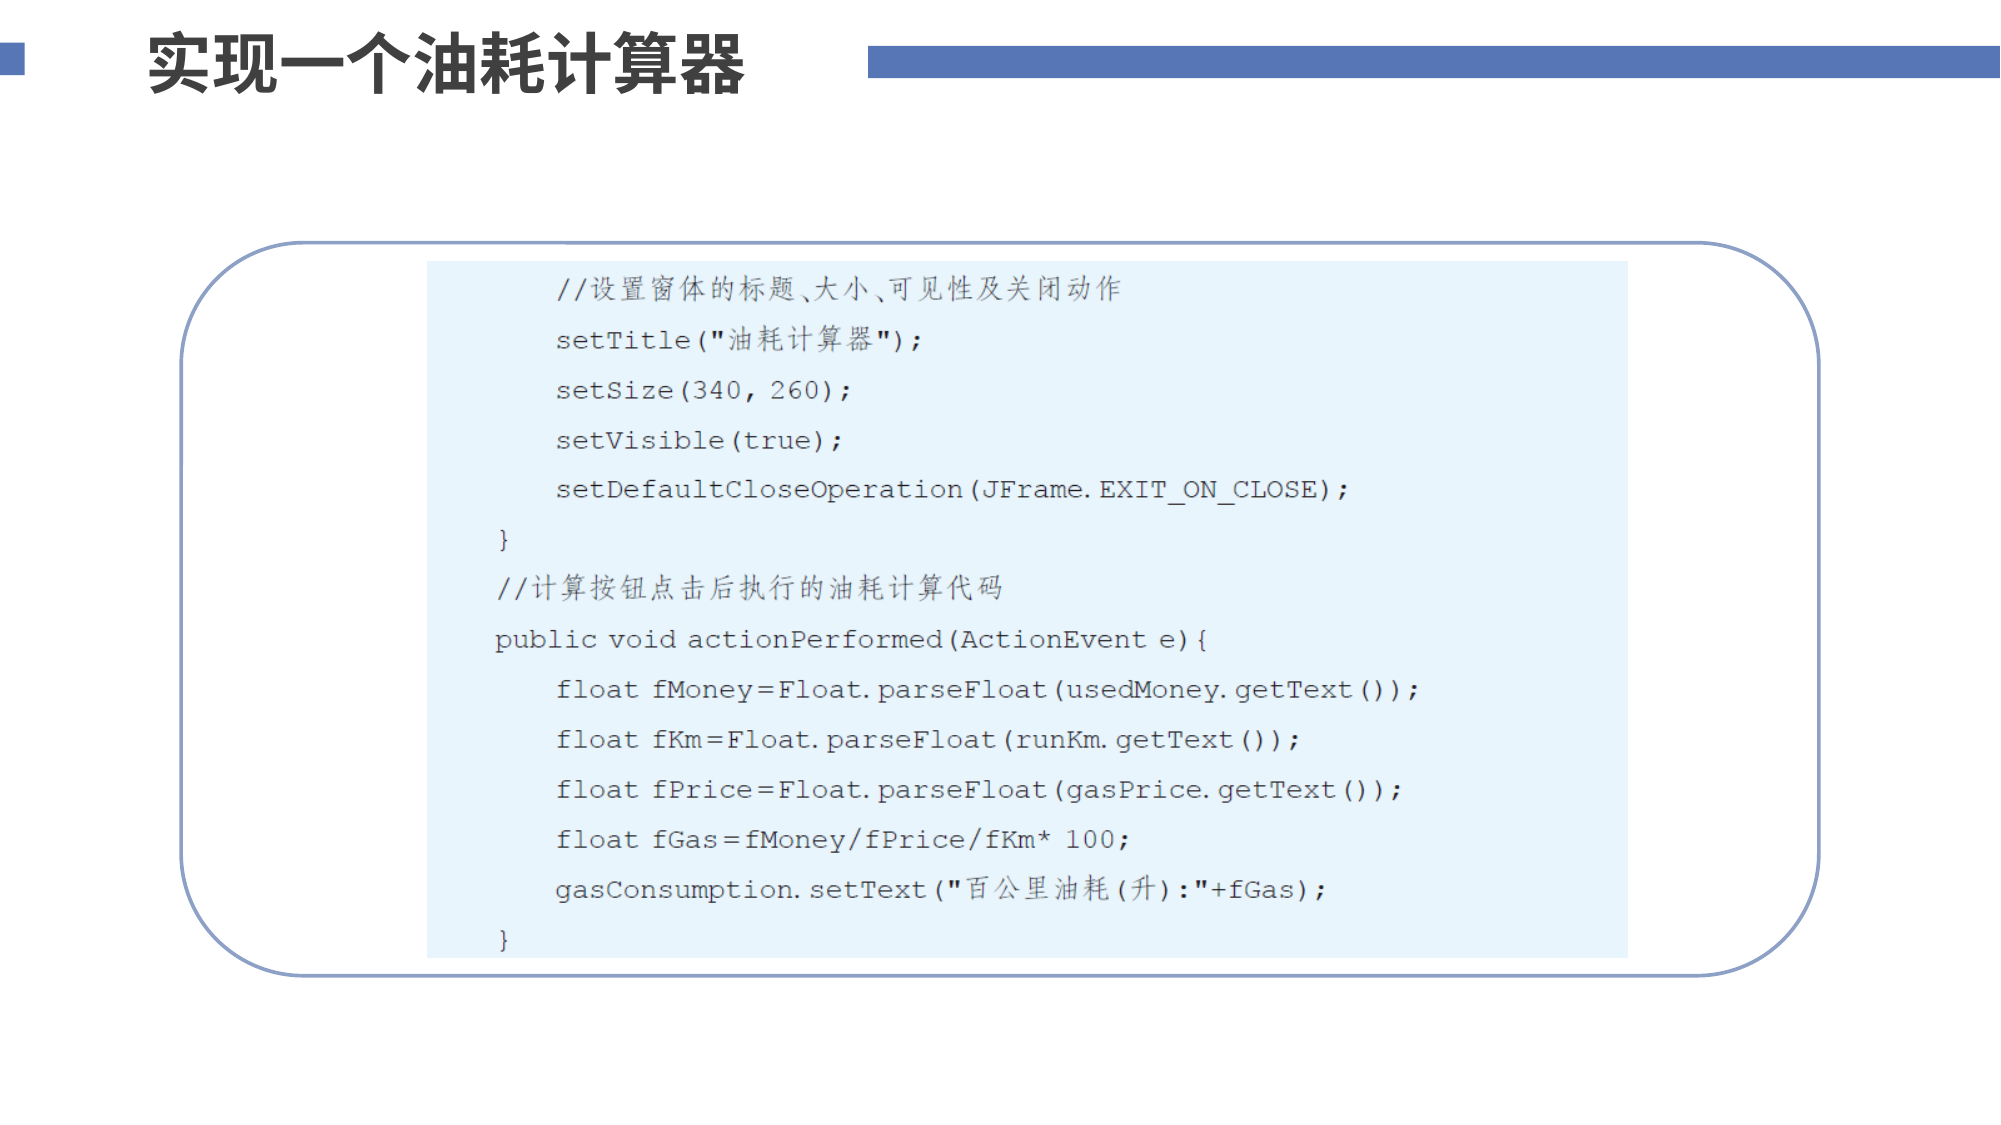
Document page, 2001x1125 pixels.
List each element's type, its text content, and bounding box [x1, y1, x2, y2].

text_box [180, 241, 1820, 977]
picture [427, 261, 1628, 958]
text_box [867, 45, 2000, 79]
text_box [0, 41, 26, 76]
text_box 实现一个油耗计算器 [145, 21, 747, 102]
